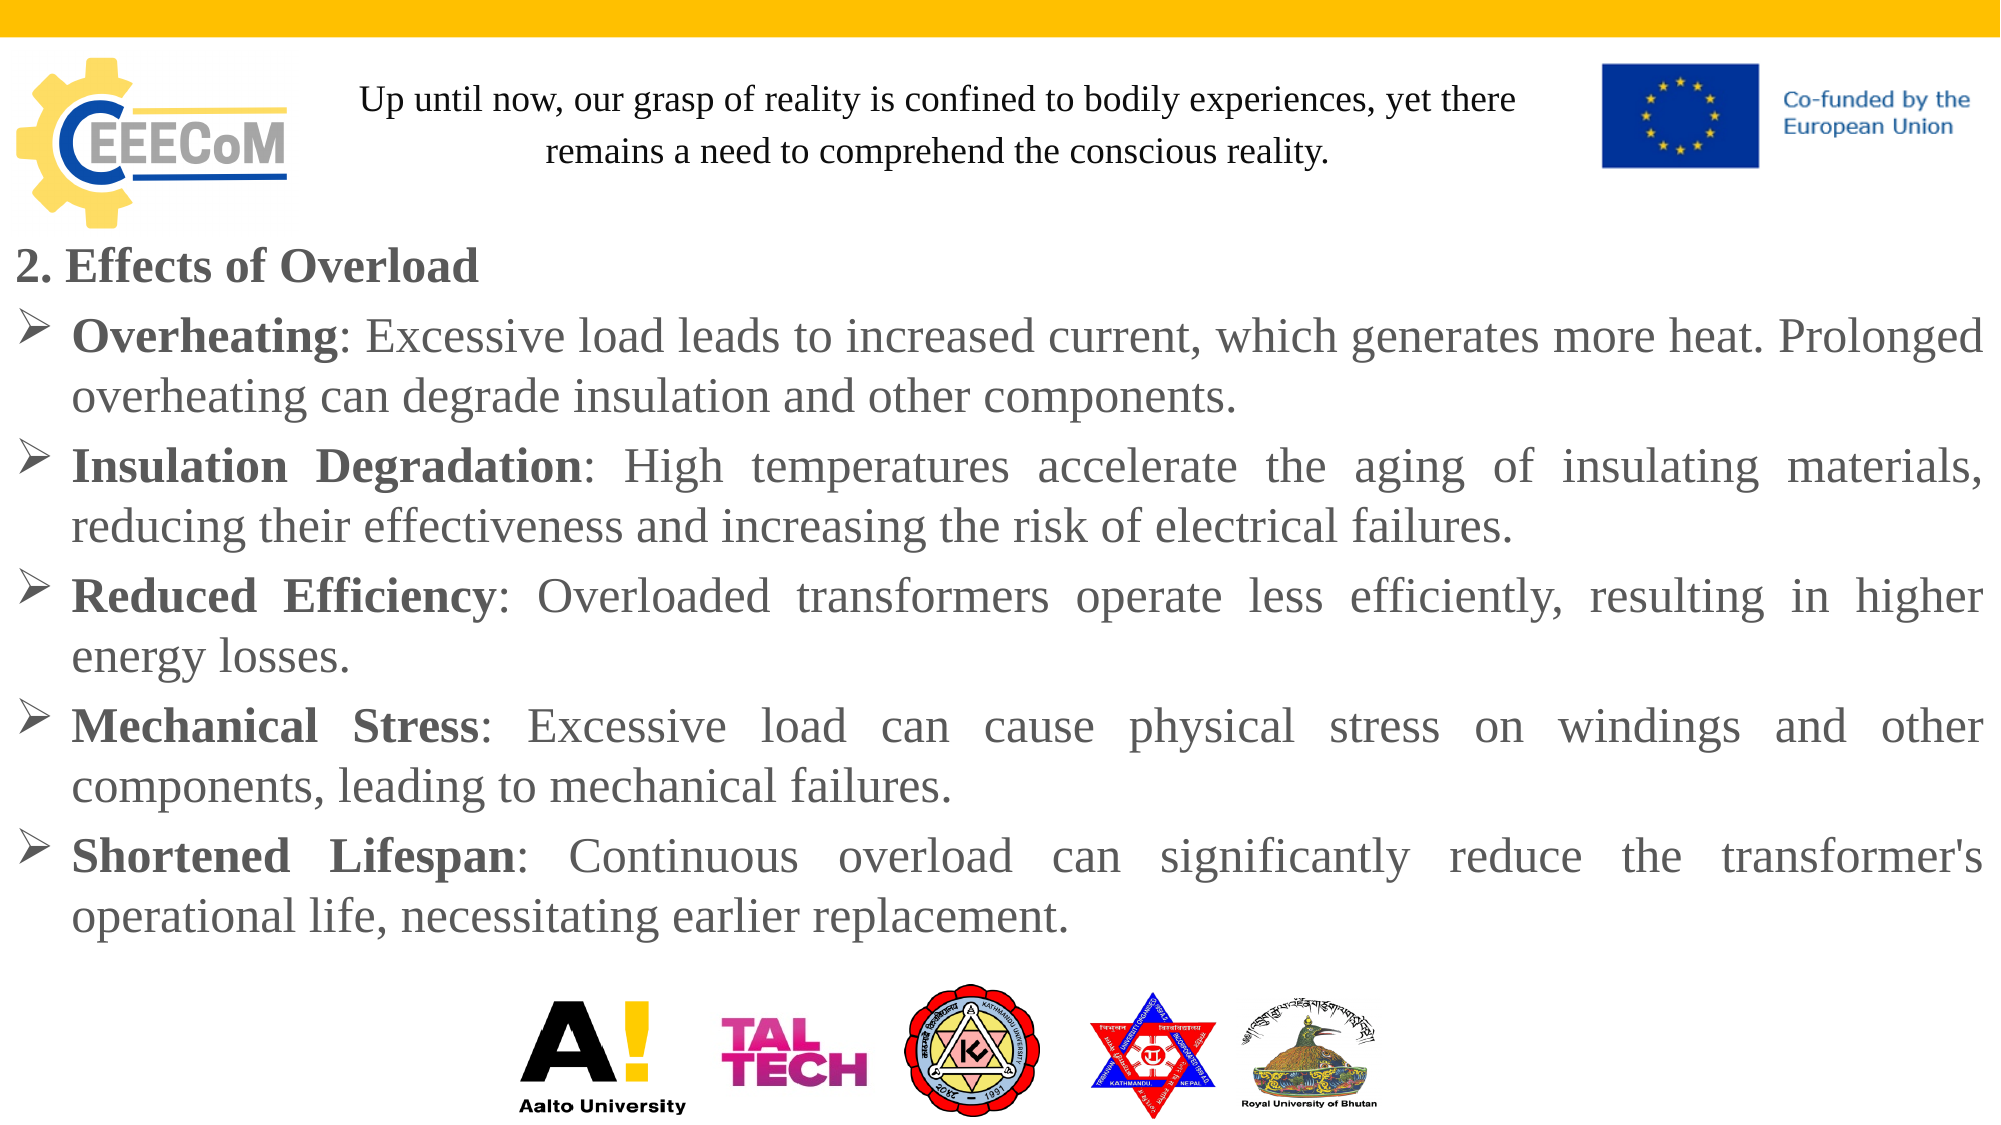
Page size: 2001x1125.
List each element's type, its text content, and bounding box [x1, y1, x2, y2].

title Up until now, our grasp of reality is confined to bodily experiences, yet there remains a need to comprehend the conscious reality. [312, 37, 1565, 201]
picture [11, 50, 299, 224]
picture [512, 984, 1382, 1125]
picture [1595, 46, 2000, 181]
list 2. Effects of Overload Overheating: Excessive load leads to increased current, which generates more heat. Prolonged overheating can degrade insulation and other components. Insulation Degradation: High temperatures accelerate the aging of insulating materials, reducing their effectiveness and increasing the risk of electrical failures. Reduced Efficiency: Overloaded transformers operate less efficiently, resulting in higher energy losses. Mechanical Stress: Excessive load can cause physical stress on windings and other components, leading to mechanical failures. Shortened Lifespan: Continuous overload can significantly reduce the transformer's operational life, necessitating earlier replacement. [0, 224, 2000, 975]
